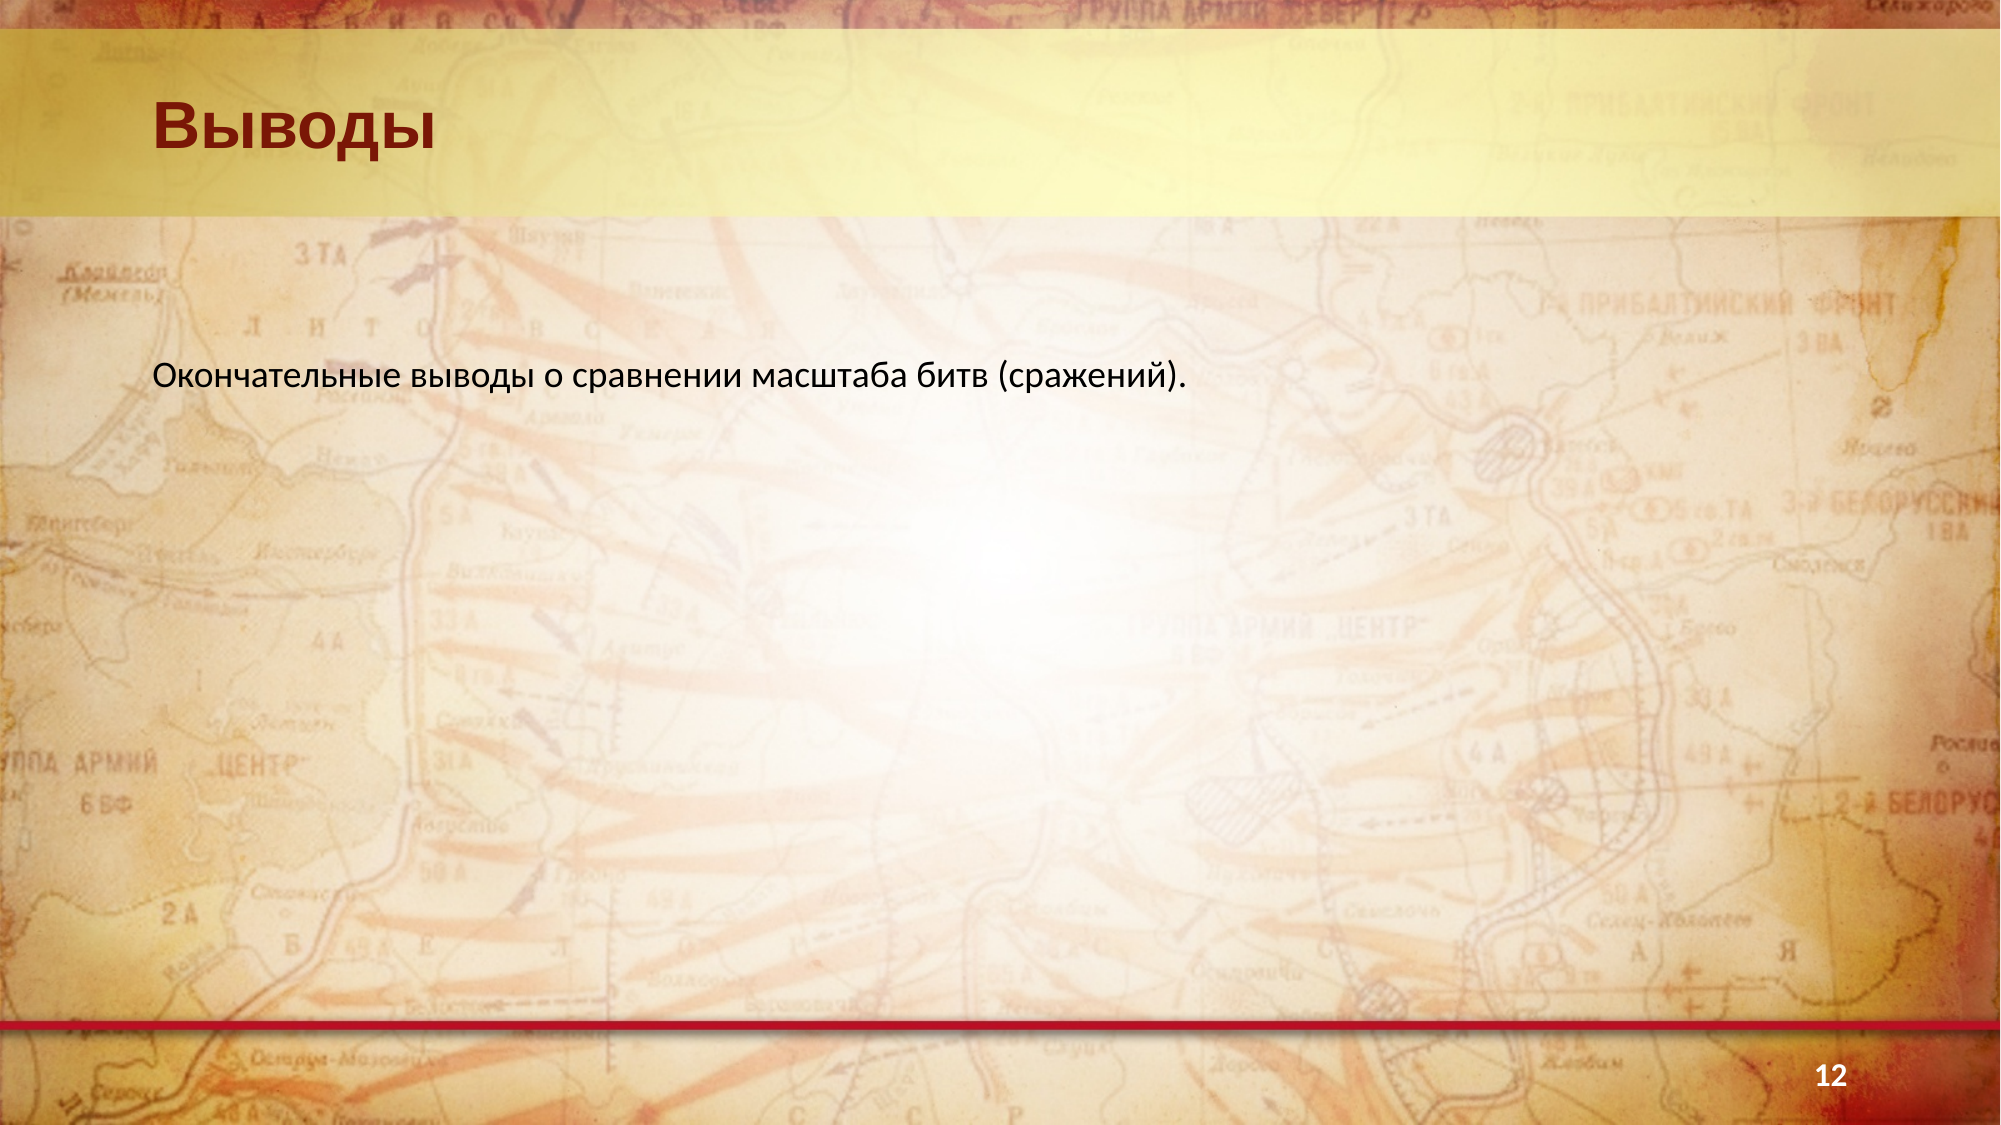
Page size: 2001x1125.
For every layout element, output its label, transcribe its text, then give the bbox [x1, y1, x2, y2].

title Выводы [137, 49, 1863, 204]
picture [0, 0, 2001, 1125]
text_box Окончательные выводы о сравнении масштаба битв (сражений). [137, 342, 1609, 402]
slide_number 12 [1412, 1042, 1863, 1103]
